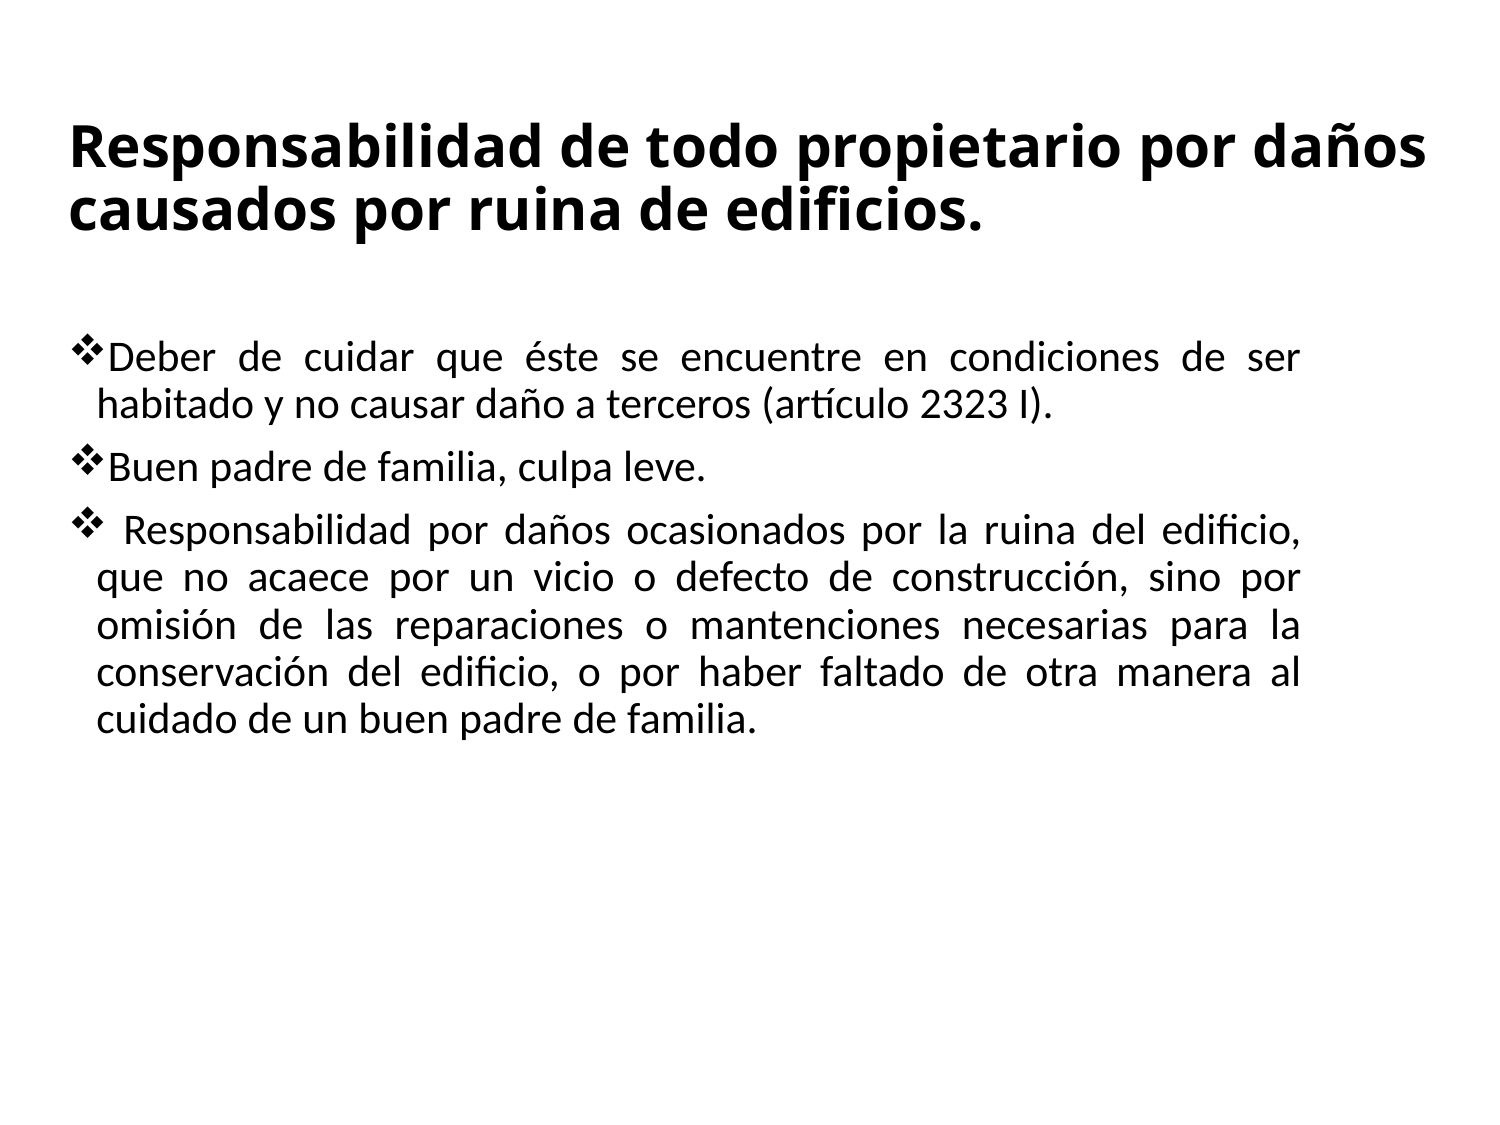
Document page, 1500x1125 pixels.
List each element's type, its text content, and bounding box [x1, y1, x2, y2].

title Responsabilidad de todo propietario por daños causados por ruina de edificios. [53, 93, 1459, 267]
list Deber de cuidar que éste se encuentre en condiciones de ser habitado y no causar daño a terceros (artículo 2323 I). Buen padre de familia, culpa leve. Responsabilidad por daños ocasionados por la ruina del edificio, que no acaece por un vicio o defecto de construcción, sino por omisión de las reparaciones o mantenciones necesarias para la conservación del edificio, o por haber faltado de otra manera al cuidado de un buen padre de familia. [53, 326, 1317, 929]
